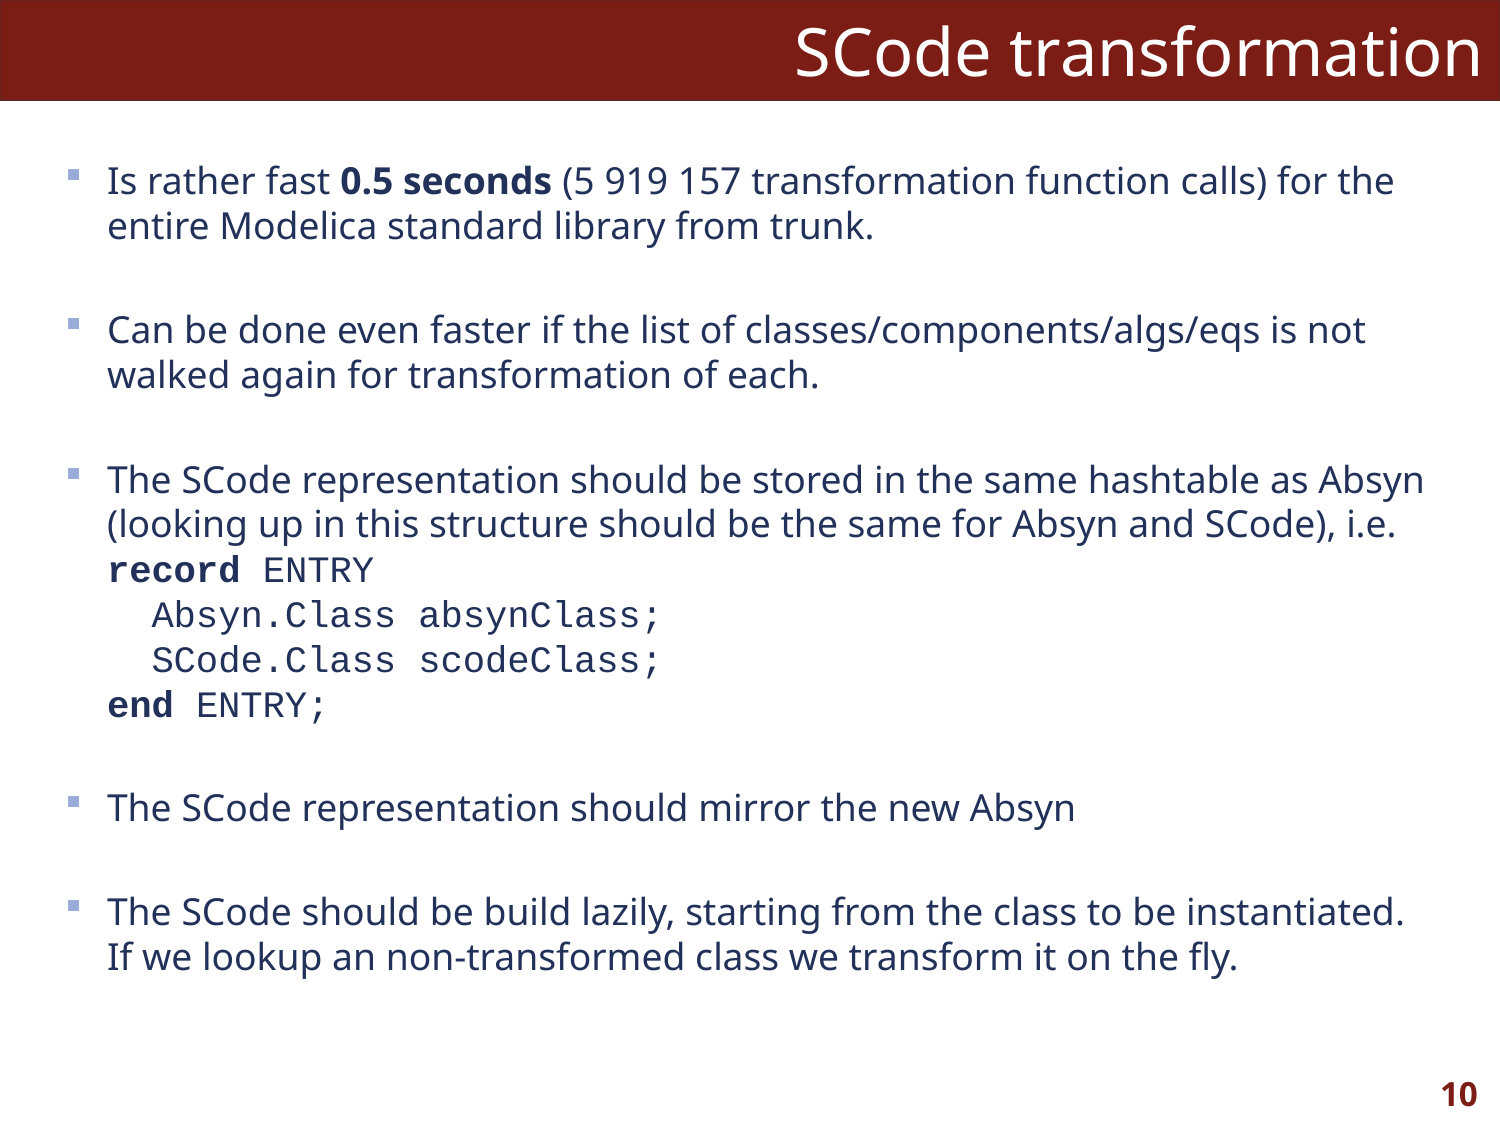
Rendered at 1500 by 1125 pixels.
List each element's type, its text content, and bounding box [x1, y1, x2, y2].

slide_number 10 [1342, 1065, 1494, 1116]
title SCode transformation [274, 0, 1500, 101]
list Is rather fast 0.5 seconds (5 919 157 transformation function calls) for the entire Modelica standard library from trunk. Can be done even faster if the list of classes/components/algs/eqs is not walked again for transformation of each. The SCode representation should be stored in the same hashtable as Absyn (looking up in this structure should be the same for Absyn and SCode), i.e. record ENTRY Absyn.Class absynClass; SCode.Class scodeClass; end ENTRY; The SCode representation should mirror the new Absyn The SCode should be build lazily, starting from the class to be instantiated. If we lookup an non-transformed class we transform it on the fly. [49, 149, 1451, 1076]
